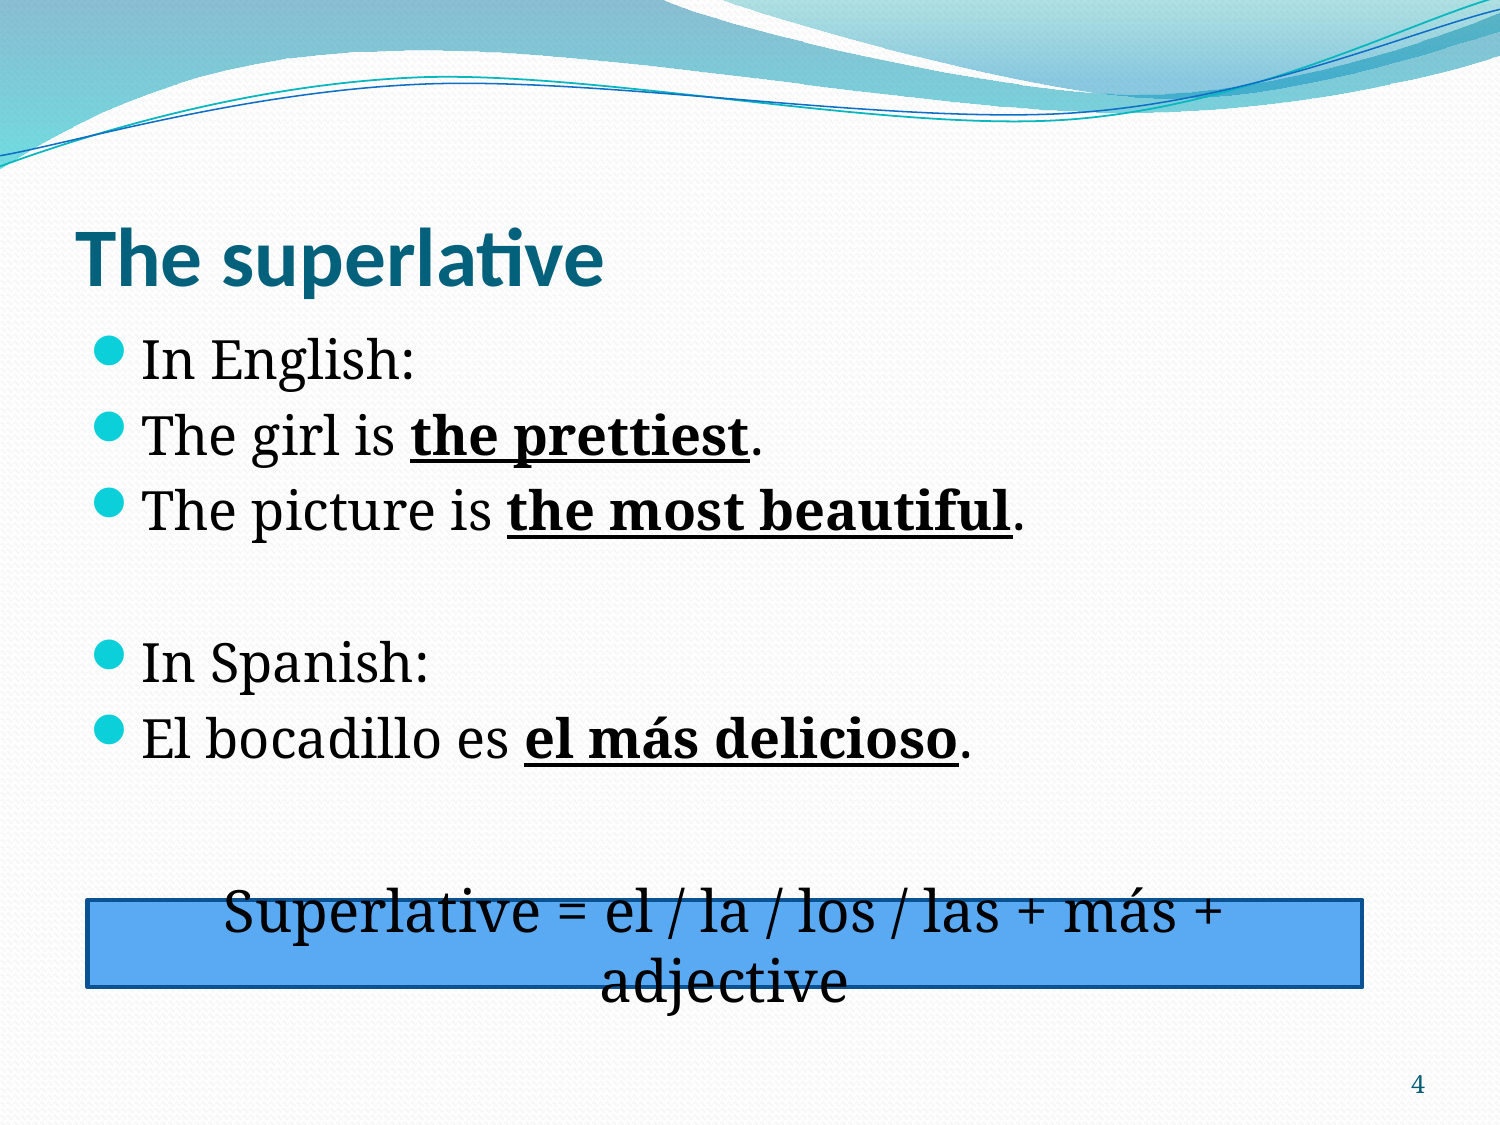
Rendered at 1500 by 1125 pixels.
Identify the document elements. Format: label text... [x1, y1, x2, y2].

text_box Superlative = el / la / los / las + más + adjective [85, 898, 1364, 989]
title The superlative [75, 115, 1425, 303]
slide_number 4 [1299, 1042, 1425, 1103]
list In English: The girl is the prettiest. The picture is the most beautiful. In Spanish: El bocadillo es el más delicioso. [75, 317, 1425, 800]
